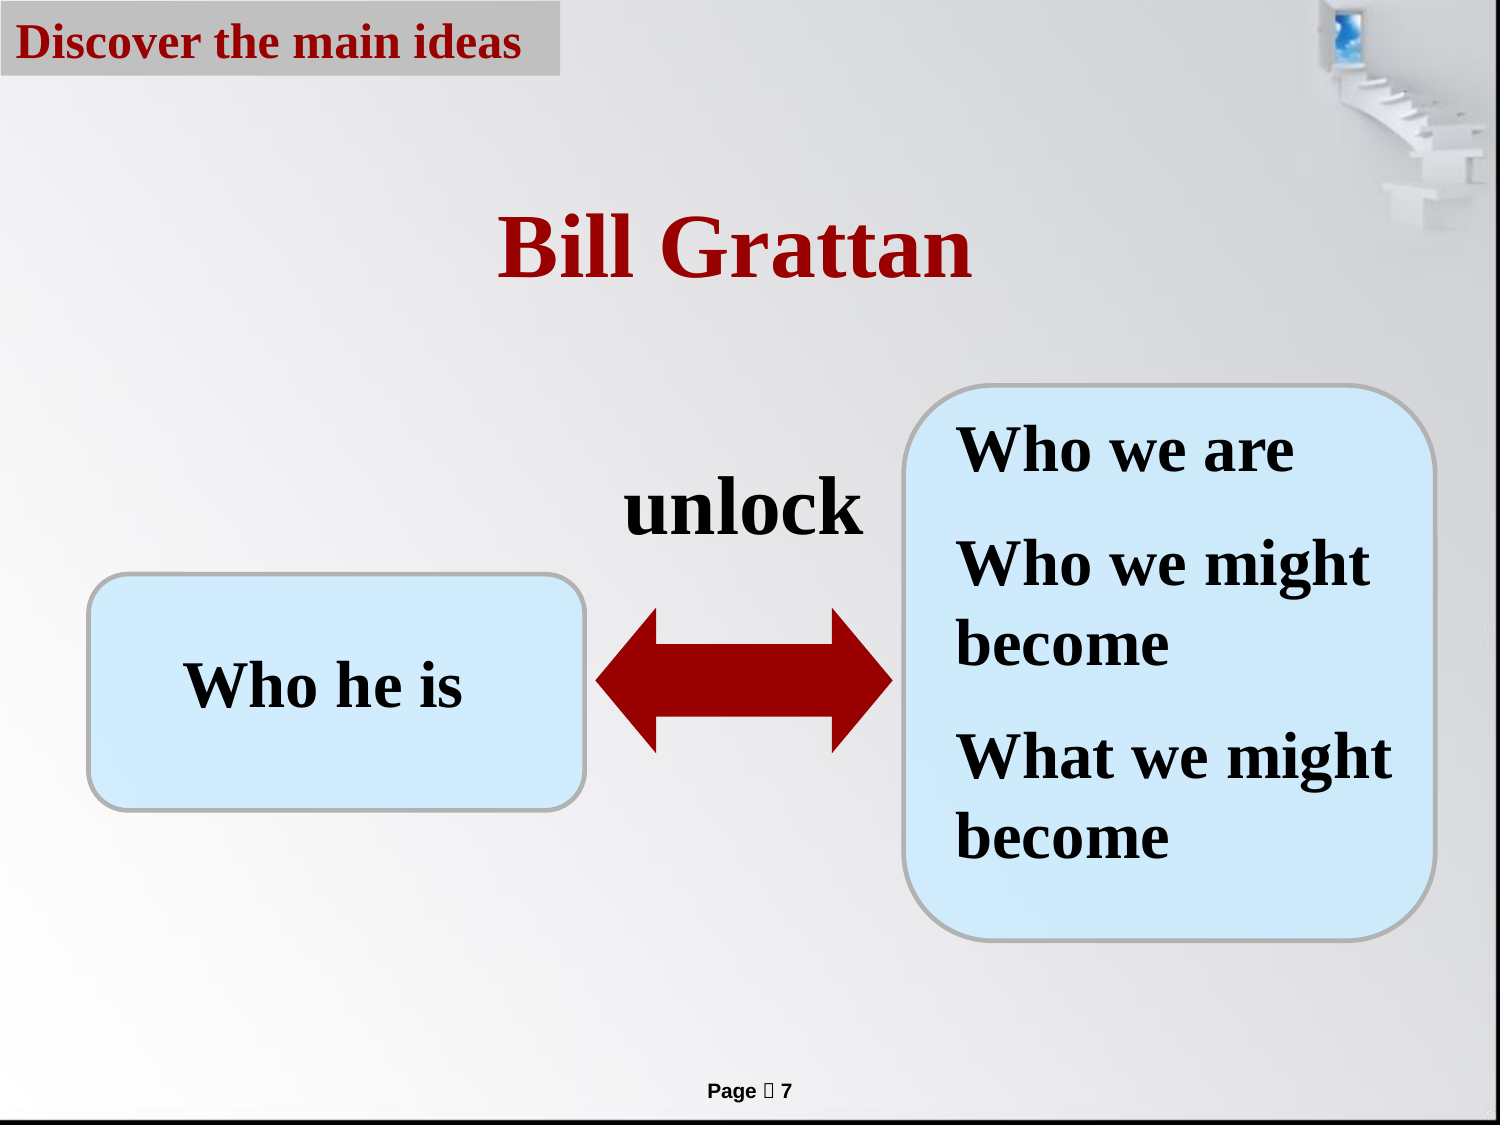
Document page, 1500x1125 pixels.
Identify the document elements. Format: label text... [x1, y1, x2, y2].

picture [0, 0, 1500, 1125]
text_box Discover the main ideas [0, 1, 561, 76]
text_box Bill Grattan [218, 160, 1255, 322]
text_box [88, 385, 1448, 942]
